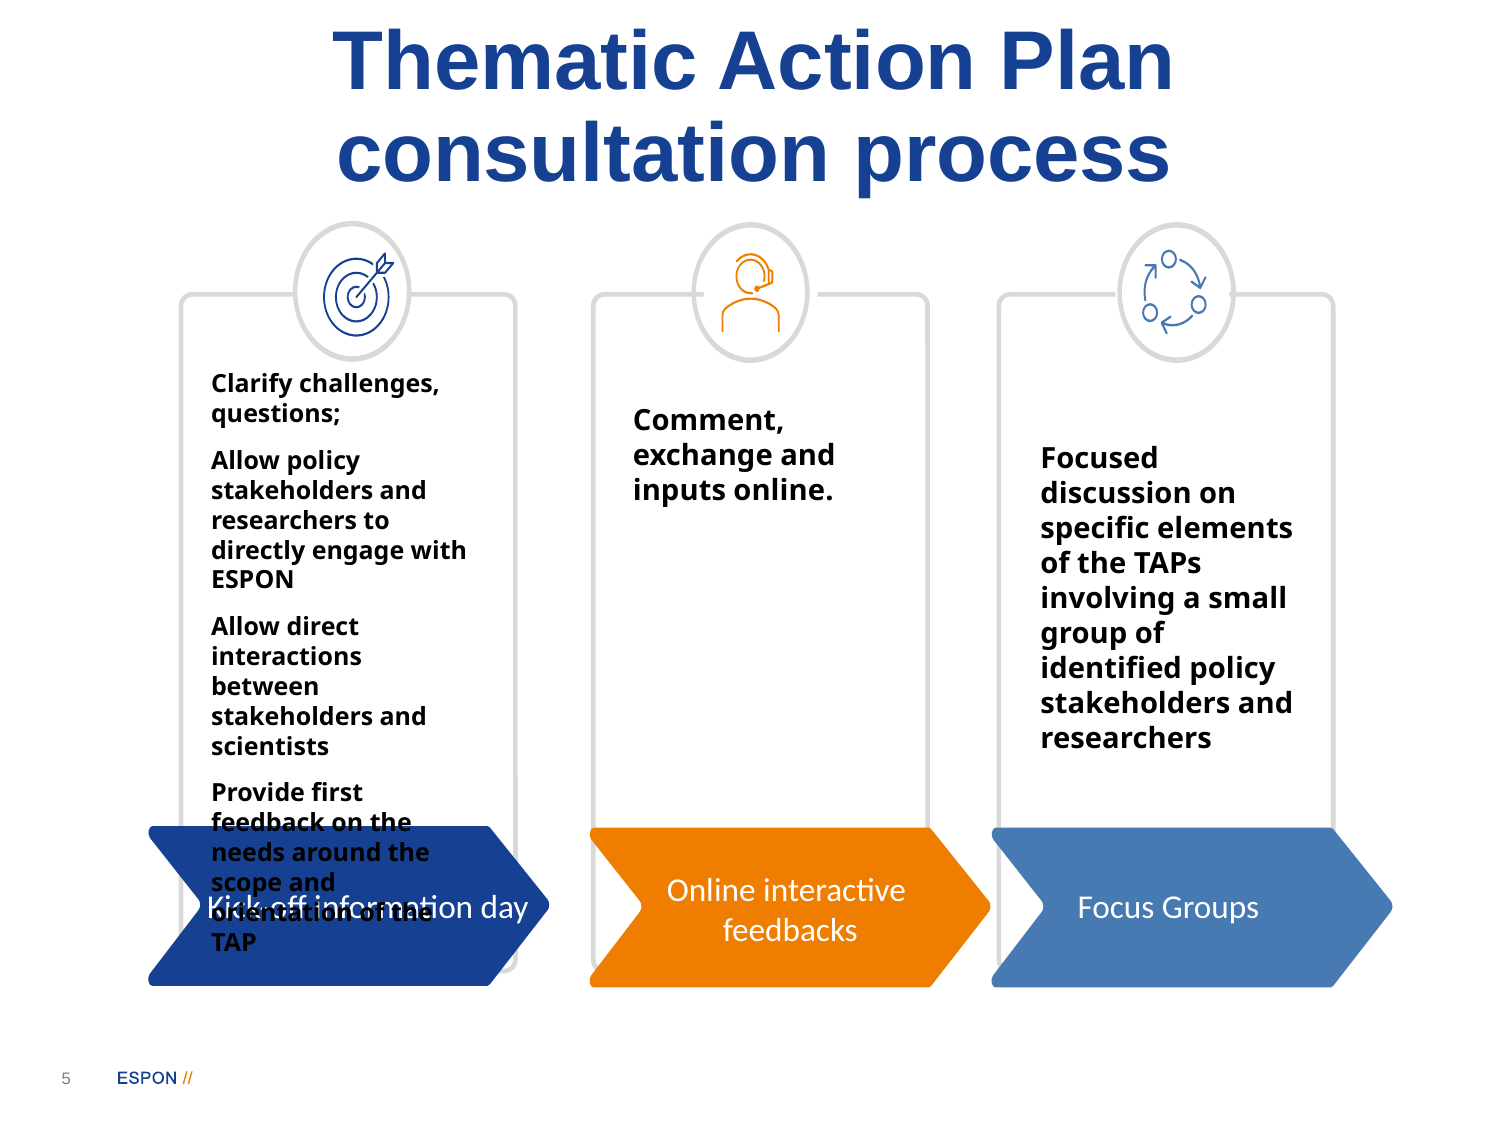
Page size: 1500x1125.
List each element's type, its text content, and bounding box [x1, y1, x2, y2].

slide_number 5 [13, 1062, 71, 1093]
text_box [146, 220, 1394, 988]
title Thematic Action Plan consultation process [181, 36, 1328, 198]
